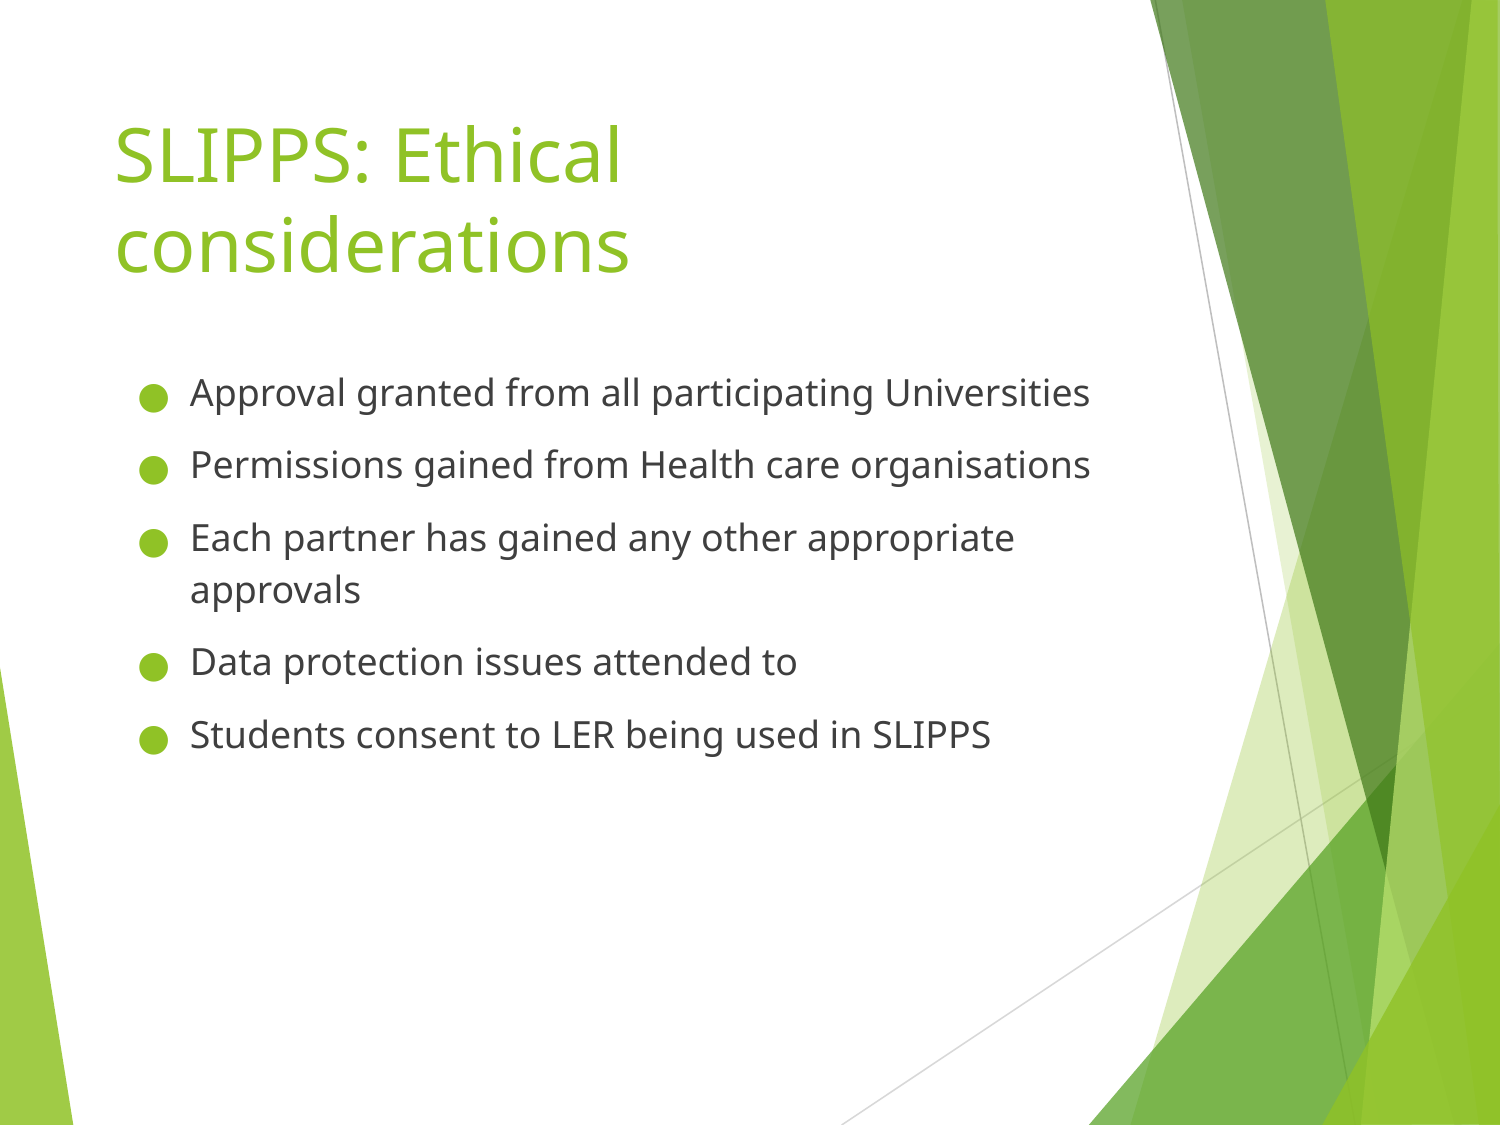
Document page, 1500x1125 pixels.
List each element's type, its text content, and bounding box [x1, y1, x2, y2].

list Approval granted from all participating Universities Permissions gained from Health care organisations Each partner has gained any other appropriate approvals Data protection issues attended to Students consent to LER being used in SLIPPS [99, 354, 1186, 992]
title SLIPPS: Ethical considerations [99, 99, 1142, 317]
